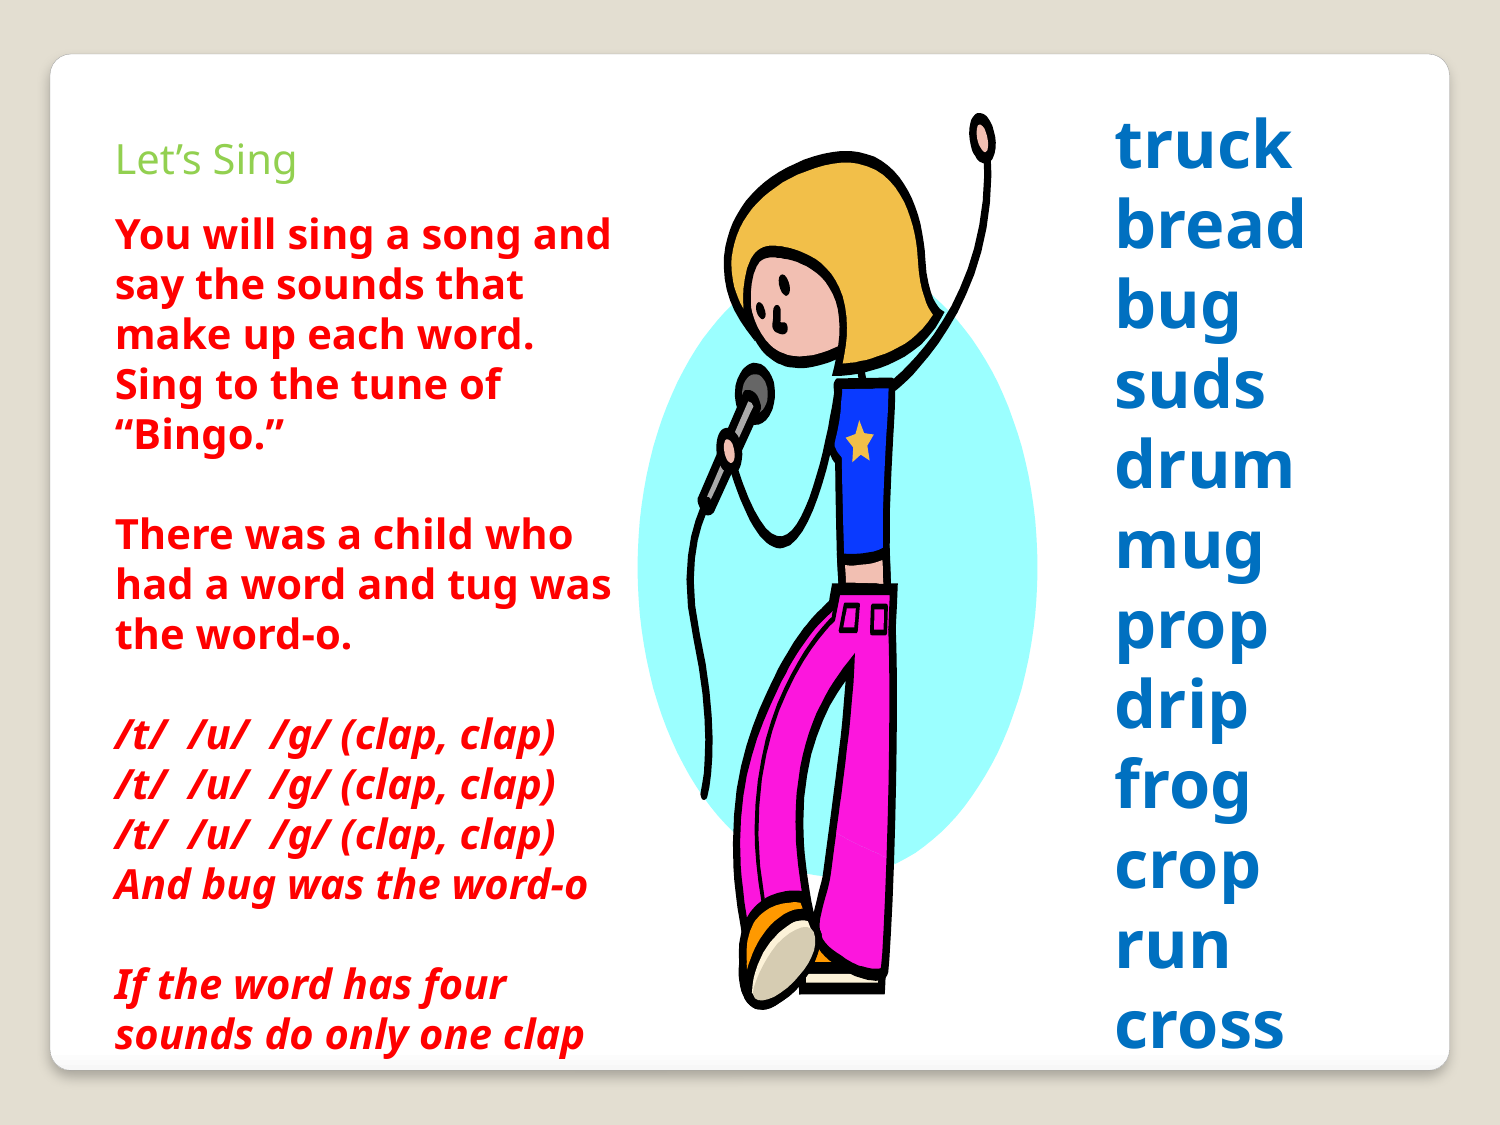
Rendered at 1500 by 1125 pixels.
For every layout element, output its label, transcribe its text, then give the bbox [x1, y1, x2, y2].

text_box truck bread bug suds drum mug prop drip frog crop run cross [1100, 94, 1450, 1115]
picture [637, 112, 1038, 1013]
text_box Let’s Sing [99, 125, 629, 190]
text_box You will sing a song and say the sounds that make up each word. Sing to the tune of “Bingo.” There was a child who had a word and tug was the word-o. /t/ /u/ /g/ (clap, clap) /t/ /u/ /g/ (clap, clap) /t/ /u/ /g/ (clap, clap) And bug was the word-o If the word has four sounds do only one clap [99, 200, 650, 1066]
